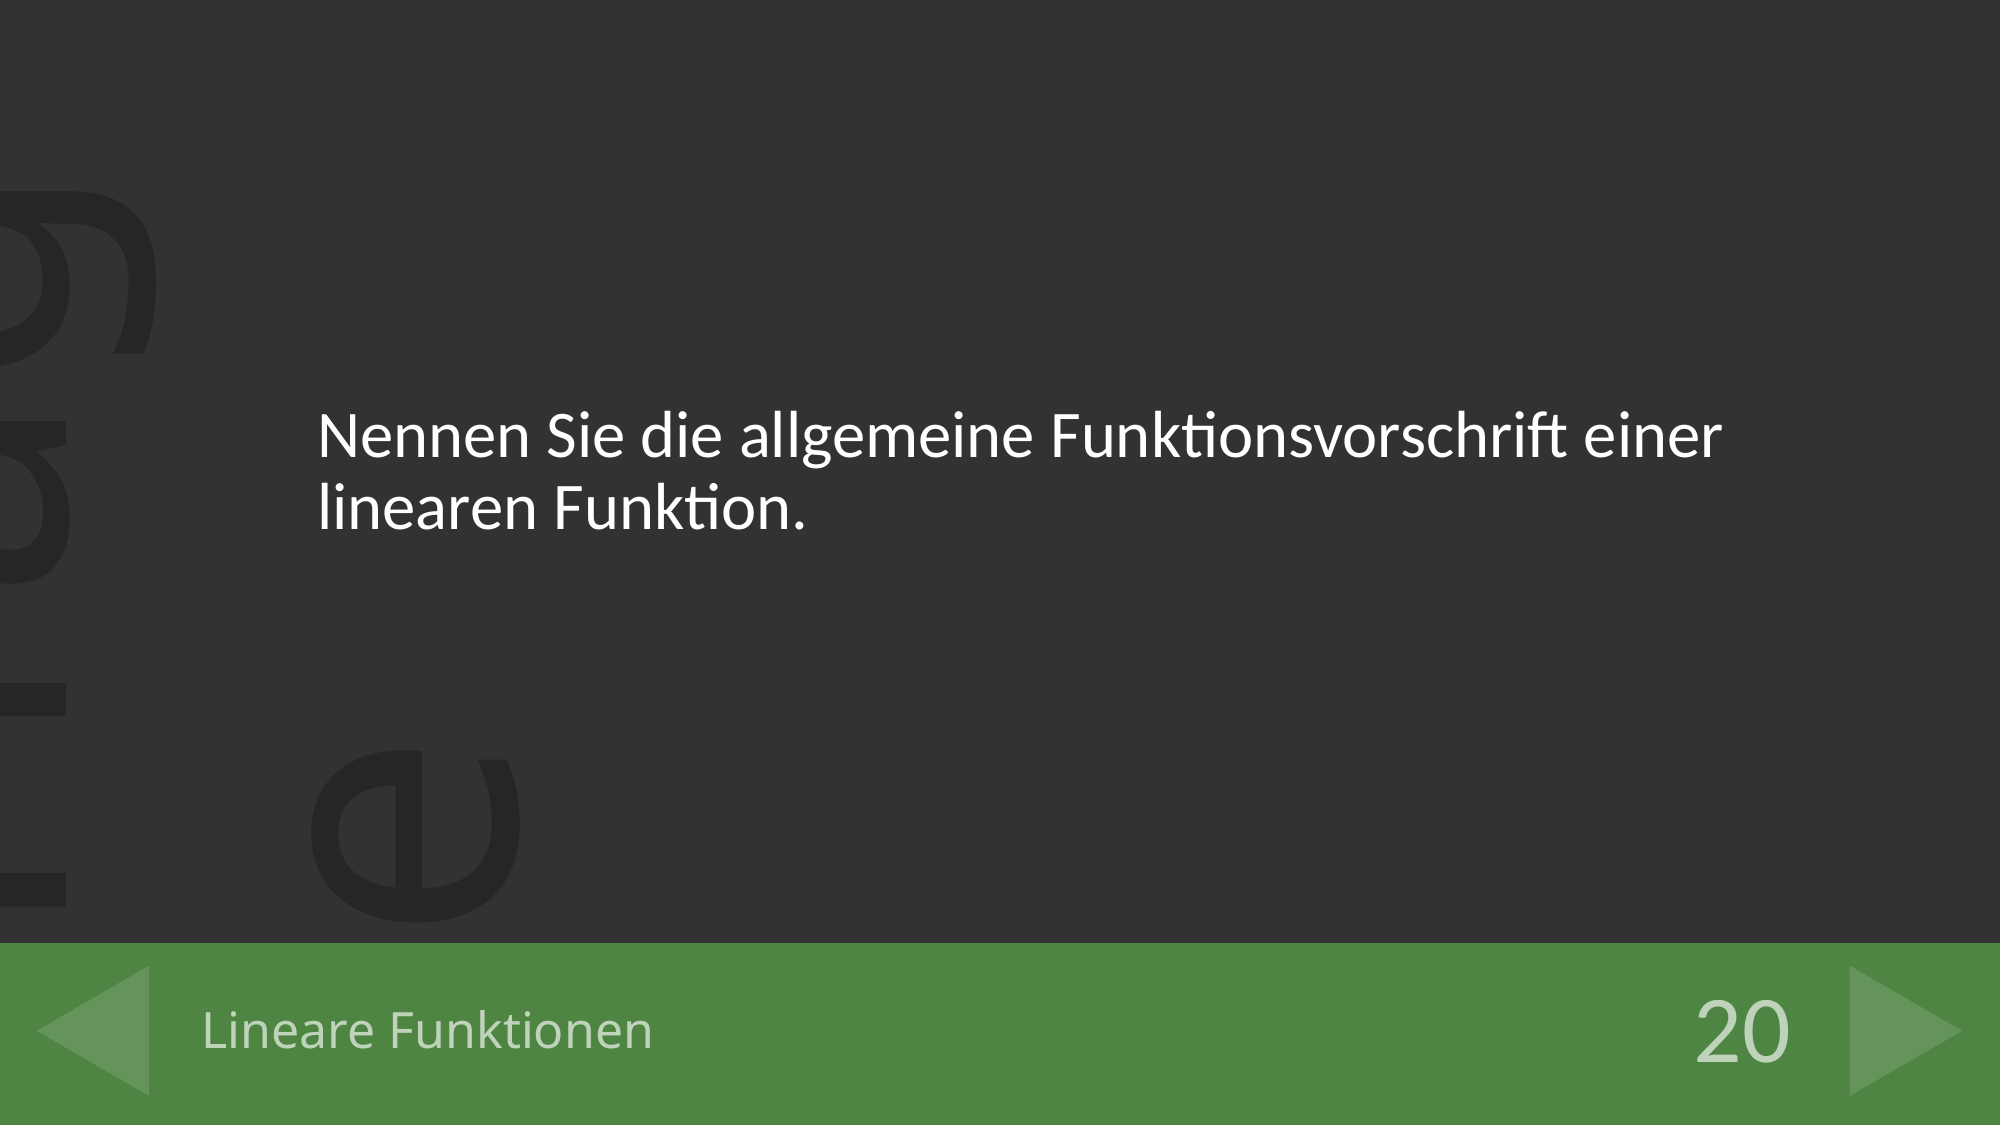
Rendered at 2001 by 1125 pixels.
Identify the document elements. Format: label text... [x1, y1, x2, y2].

title Lineare Funktionen [185, 967, 1494, 1097]
list 20 [1494, 967, 1806, 1097]
list Nennen Sie die allgemeine Funktionsvorschrift einer linearen Funktion. [302, 307, 1760, 636]
